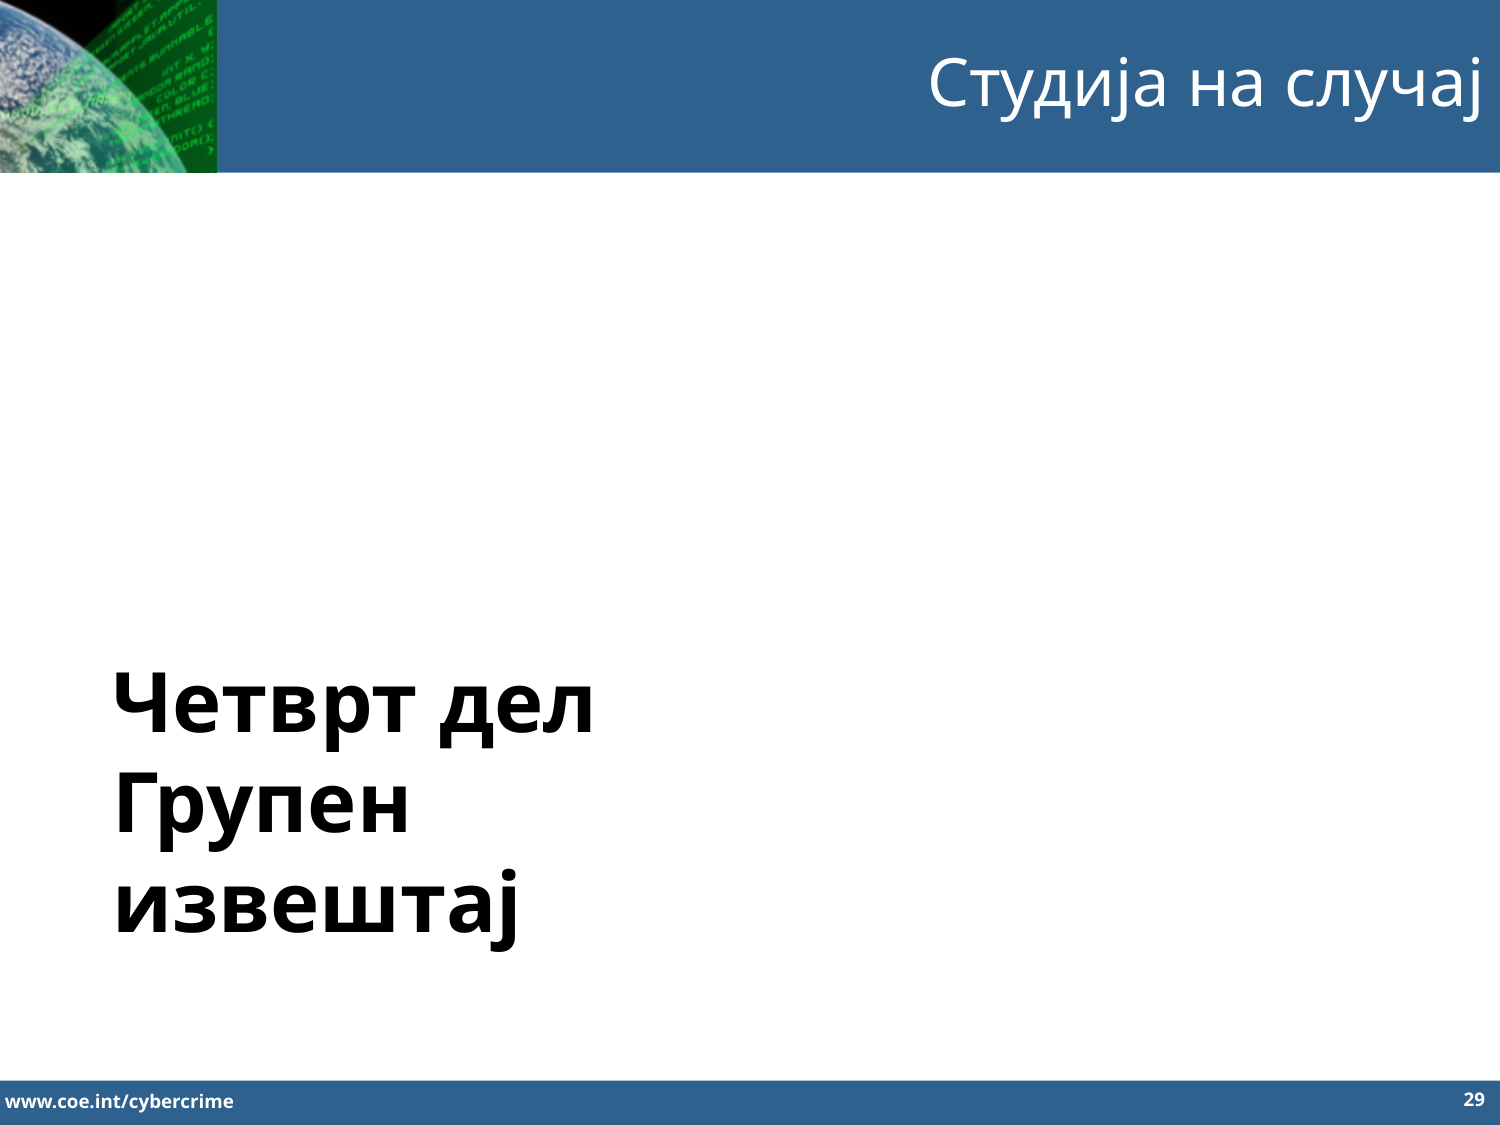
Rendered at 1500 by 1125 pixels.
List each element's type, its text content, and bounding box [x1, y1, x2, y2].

slide_number 29 [1162, 1080, 1500, 1125]
picture [0, 0, 217, 173]
text_box Четврт дел Групен извештај [97, 641, 848, 957]
list Студија на случај [461, 0, 1500, 170]
